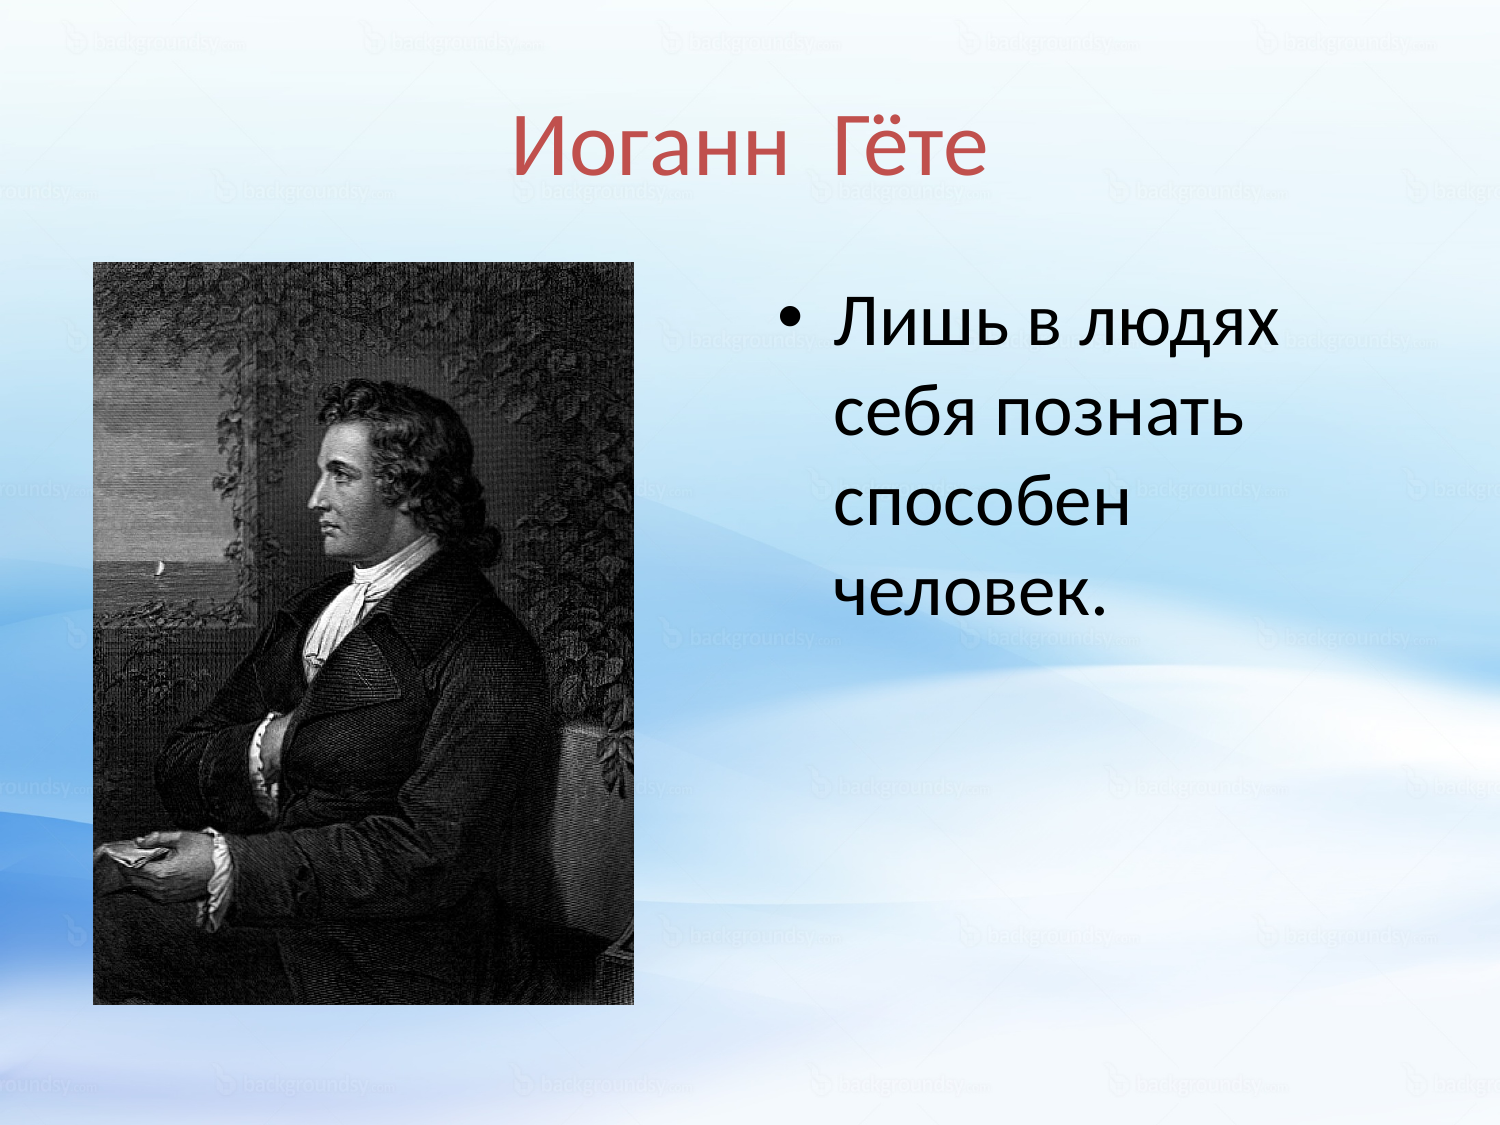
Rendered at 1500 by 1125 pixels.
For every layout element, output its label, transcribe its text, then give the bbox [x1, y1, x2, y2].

list Лишь в людях себя познать способен человек. [762, 262, 1425, 1005]
title Иоганн Гёте [75, 45, 1425, 233]
picture [0, 0, 1500, 1125]
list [93, 262, 634, 1006]
